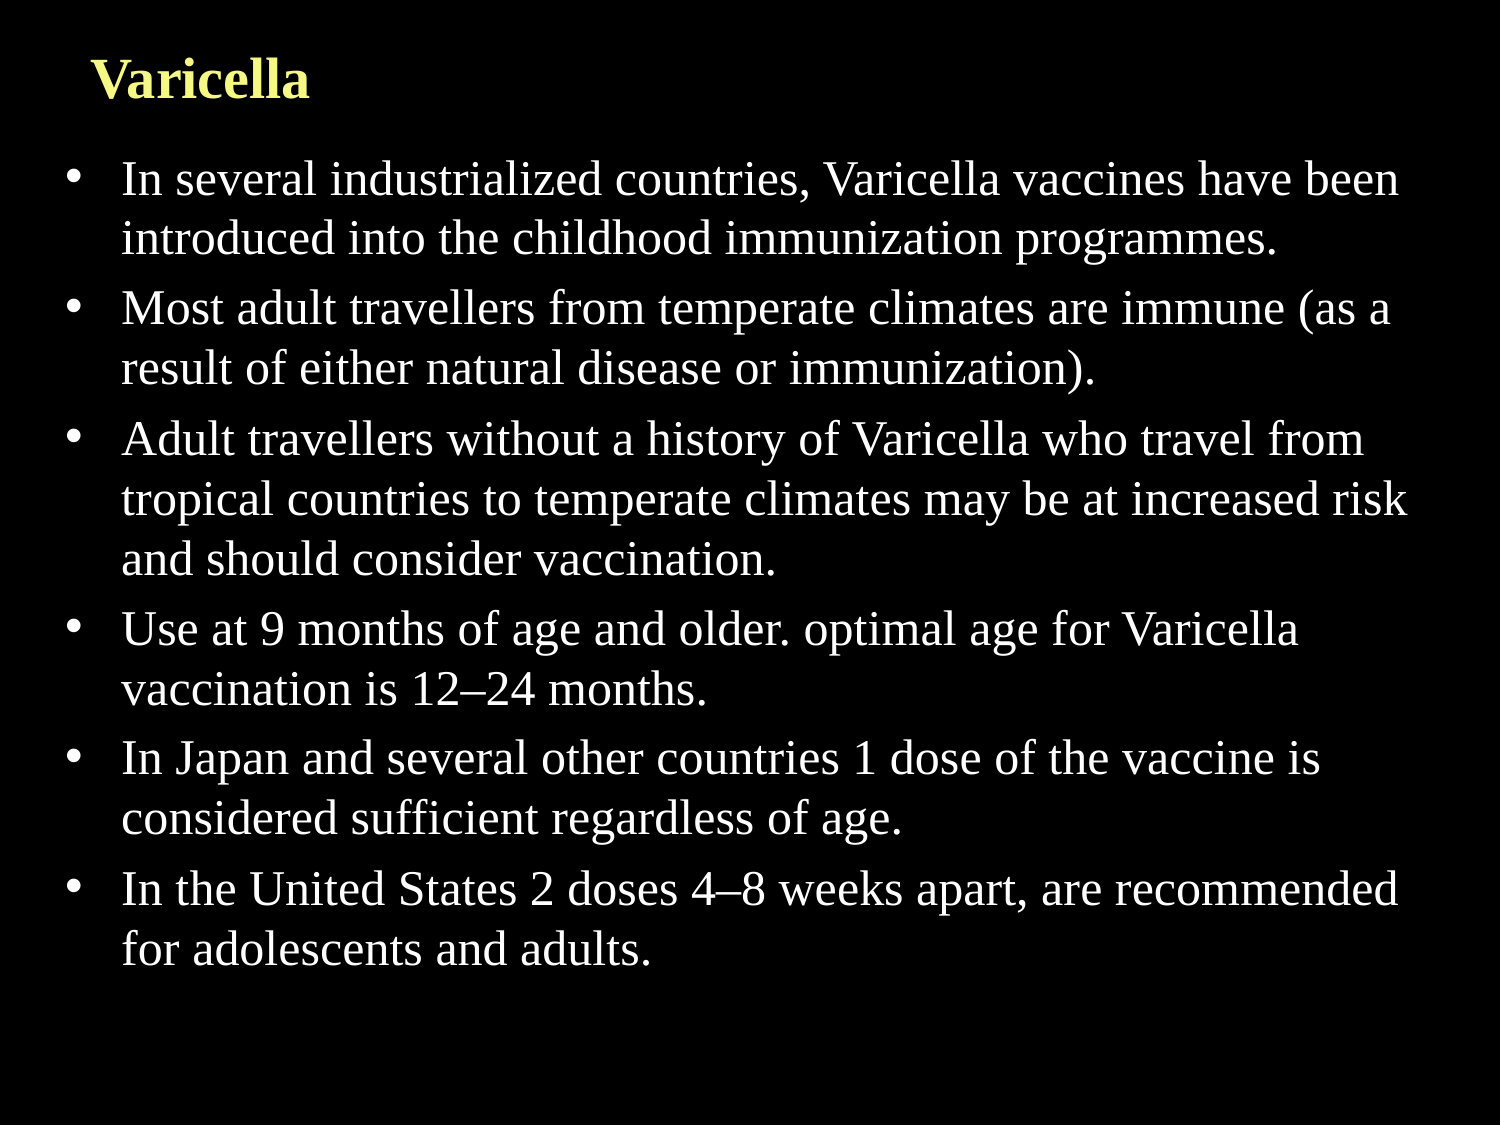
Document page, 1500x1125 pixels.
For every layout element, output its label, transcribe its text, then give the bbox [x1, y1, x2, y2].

title Varicella [75, 0, 1425, 137]
list In several industrialized countries, Varicella vaccines have been introduced into the childhood immunization programmes. Most adult travellers from temperate climates are immune (as a result of either natural disease or immunization). Adult travellers without a history of Varicella who travel from tropical countries to temperate climates may be at increased risk and should consider vaccination. Use at 9 months of age and older. optimal age for Varicella vaccination is 12–24 months. In Japan and several other countries 1 dose of the vaccine is considered sufficient regardless of age. In the United States 2 doses 4–8 weeks apart, are recommended for adolescents and adults. [50, 137, 1425, 1075]
